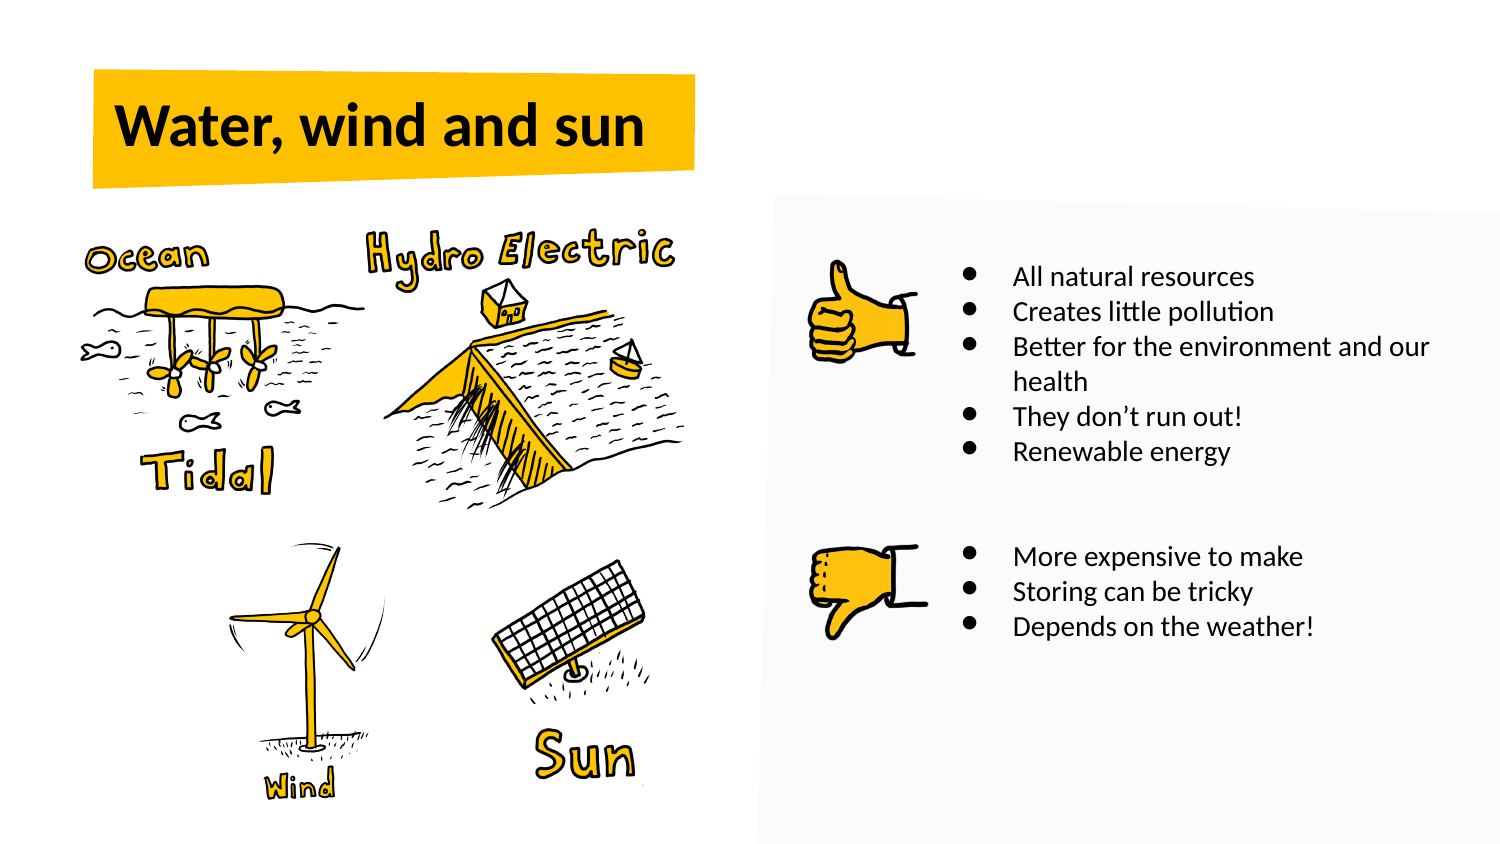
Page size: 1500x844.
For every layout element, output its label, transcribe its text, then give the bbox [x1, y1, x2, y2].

text_box [92, 69, 184, 189]
list [722, 224, 1397, 760]
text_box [68, 224, 721, 806]
picture [801, 249, 932, 381]
text_box Water, wind and sun [103, 67, 687, 186]
text_box [757, 194, 1500, 844]
text_box [687, 74, 696, 171]
picture [799, 536, 949, 656]
text_box All natural resources Creates little pollution Better for the environment and our health They don’t run out! Renewable energy More expensive to make Storing can be tricky Depends on the weather! [922, 249, 1485, 831]
